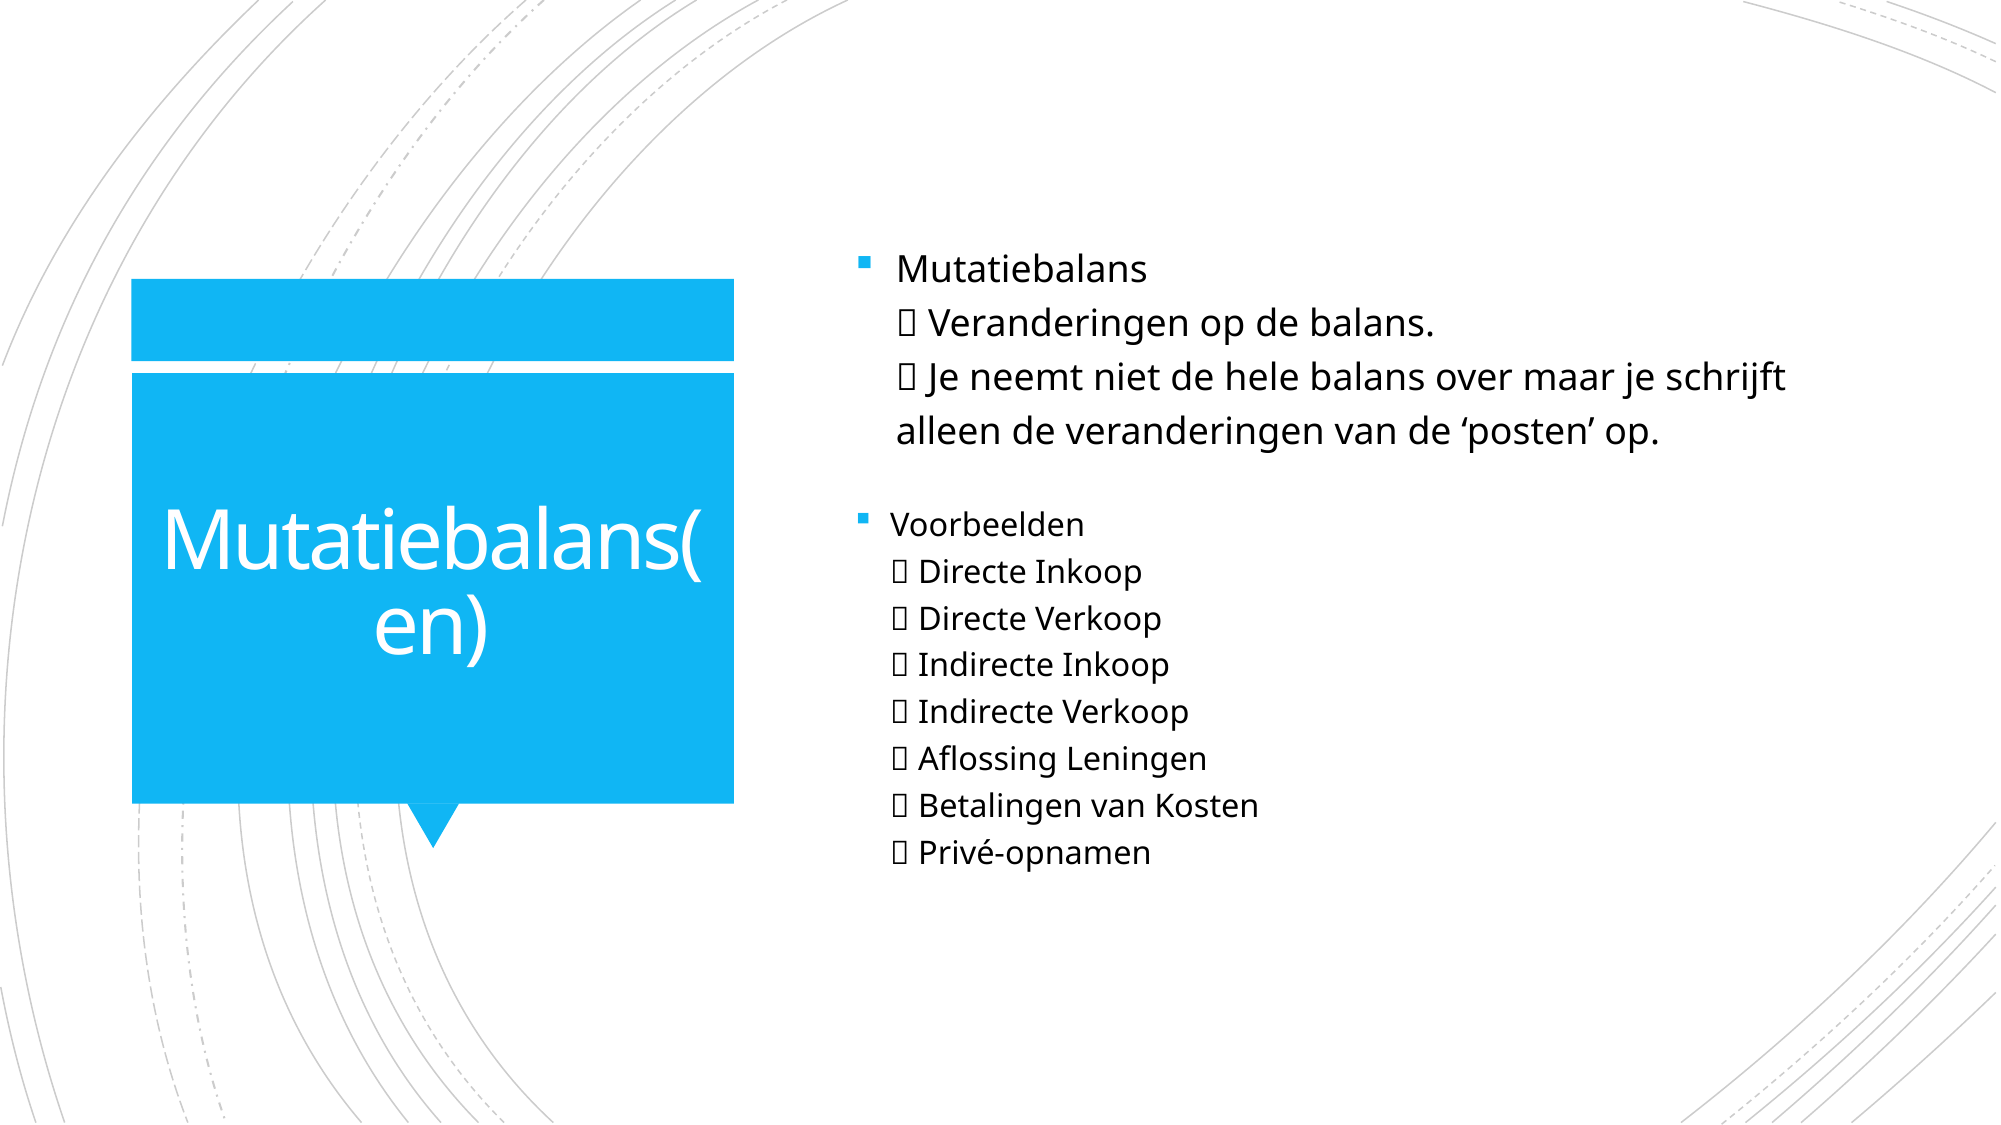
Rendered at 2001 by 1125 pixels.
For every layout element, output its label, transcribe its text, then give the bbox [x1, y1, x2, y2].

list Mutatiebalans  Veranderingen op de balans.  Je neemt niet de hele balans over maar je schrijft alleen de veranderingen van de ‘posten’ op. [840, 228, 1869, 488]
list Voorbeelden  Directe Inkoop  Directe Verkoop  Indirecte Inkoop  Indirecte Verkoop  Aflossing Leningen  Betalingen van Kosten  Privé-opnamen [840, 488, 1869, 880]
title Mutatiebalans(en) [131, 372, 731, 800]
